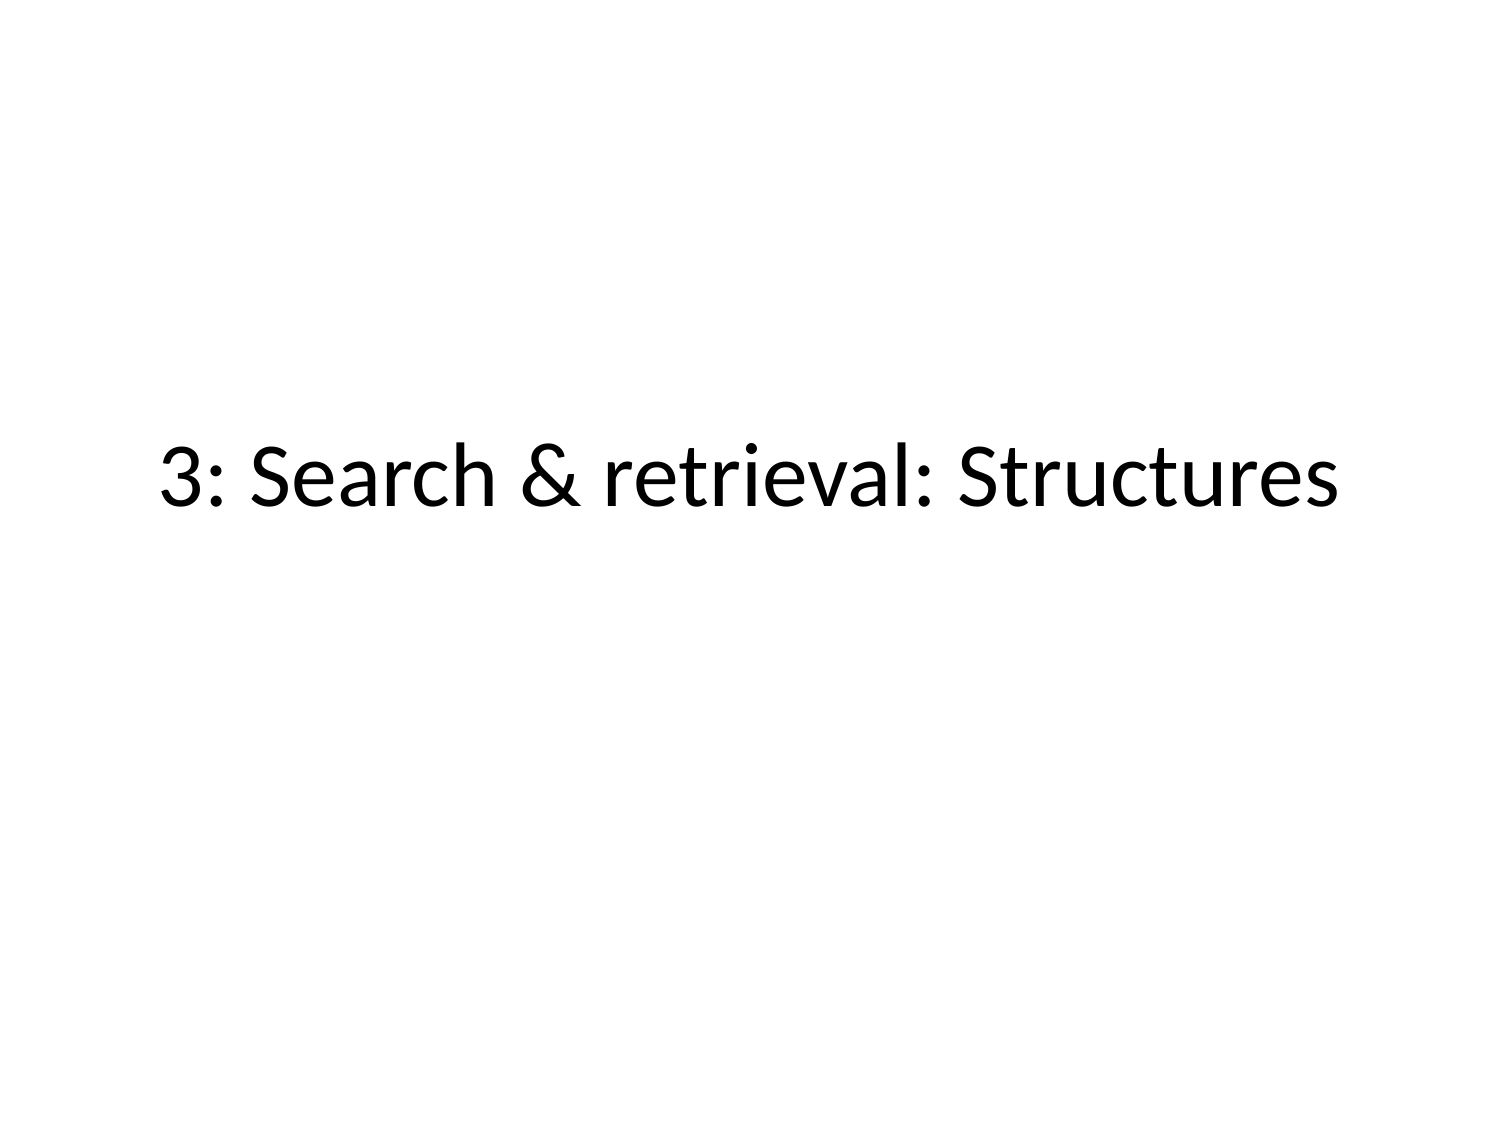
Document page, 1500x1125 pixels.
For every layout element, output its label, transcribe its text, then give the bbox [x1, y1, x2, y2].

title 3: Search & retrieval: Structures [112, 349, 1388, 591]
